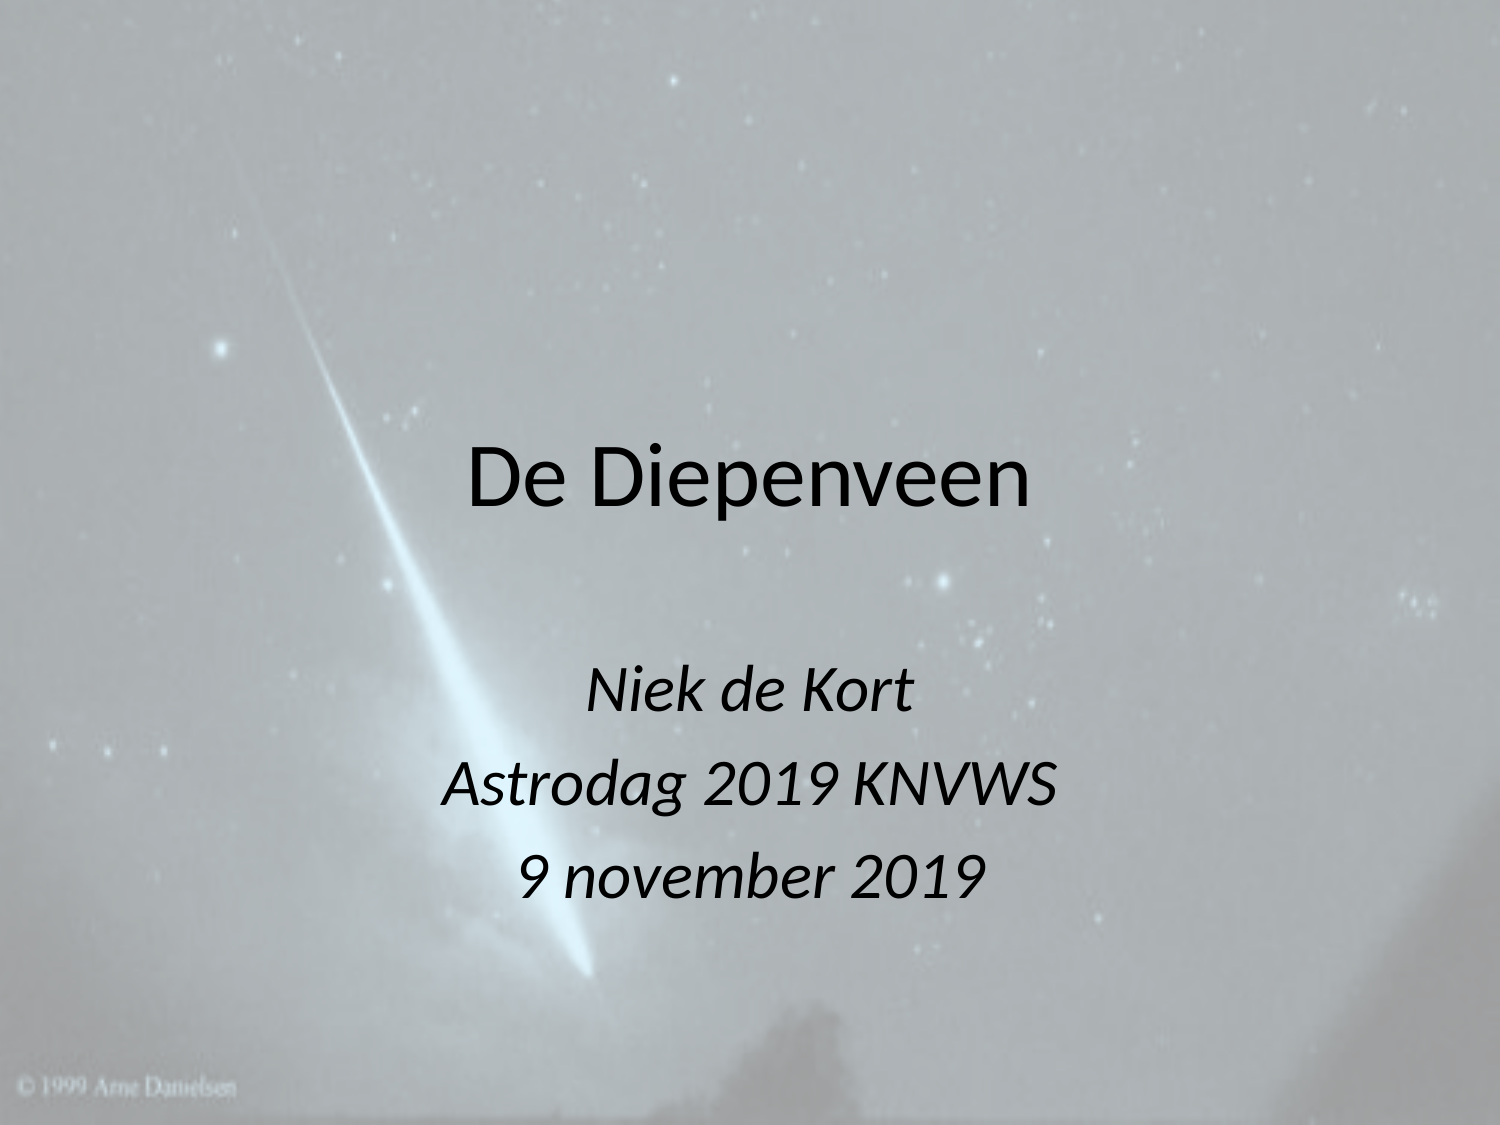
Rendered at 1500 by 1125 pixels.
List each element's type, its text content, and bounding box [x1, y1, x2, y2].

title De Diepenveen [112, 349, 1388, 591]
subtitle Niek de Kort Astrodag 2019 KNVWS 9 november 2019 [225, 637, 1275, 925]
